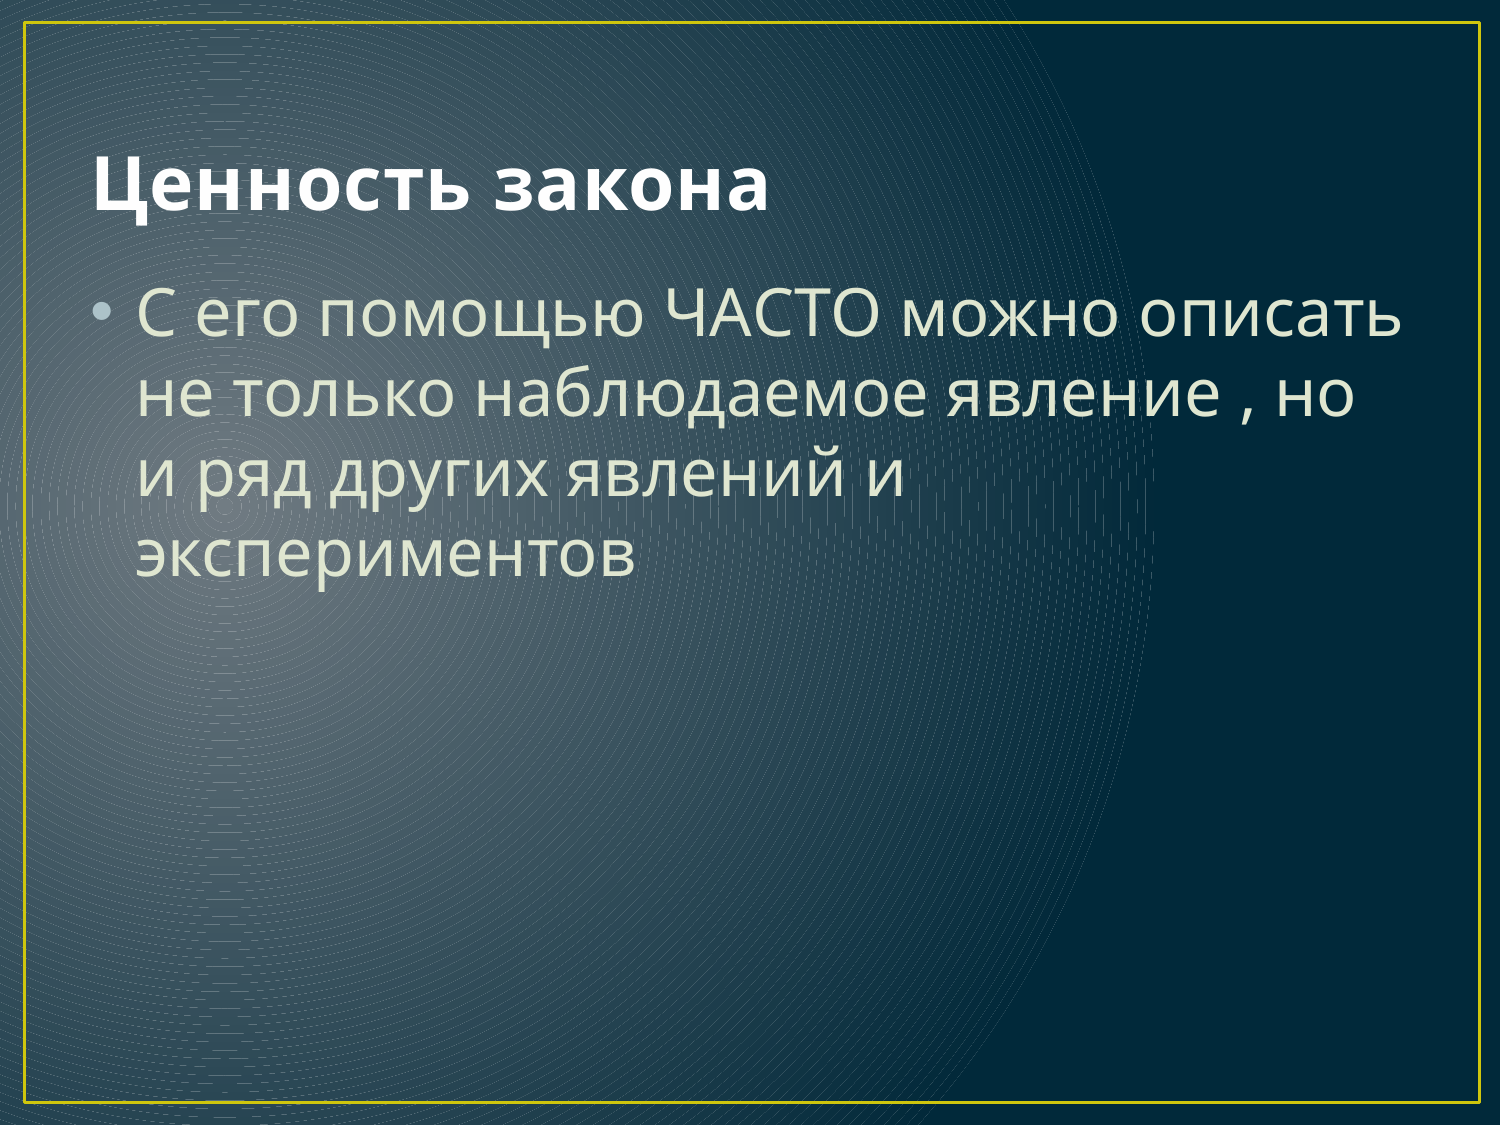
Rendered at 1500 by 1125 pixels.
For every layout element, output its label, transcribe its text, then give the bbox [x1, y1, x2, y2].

list С его помощью ЧАСТО можно описать не только наблюдаемое явление , но и ряд других явлений и экспериментов [75, 262, 1425, 1005]
title Ценность закона [75, 45, 1425, 233]
